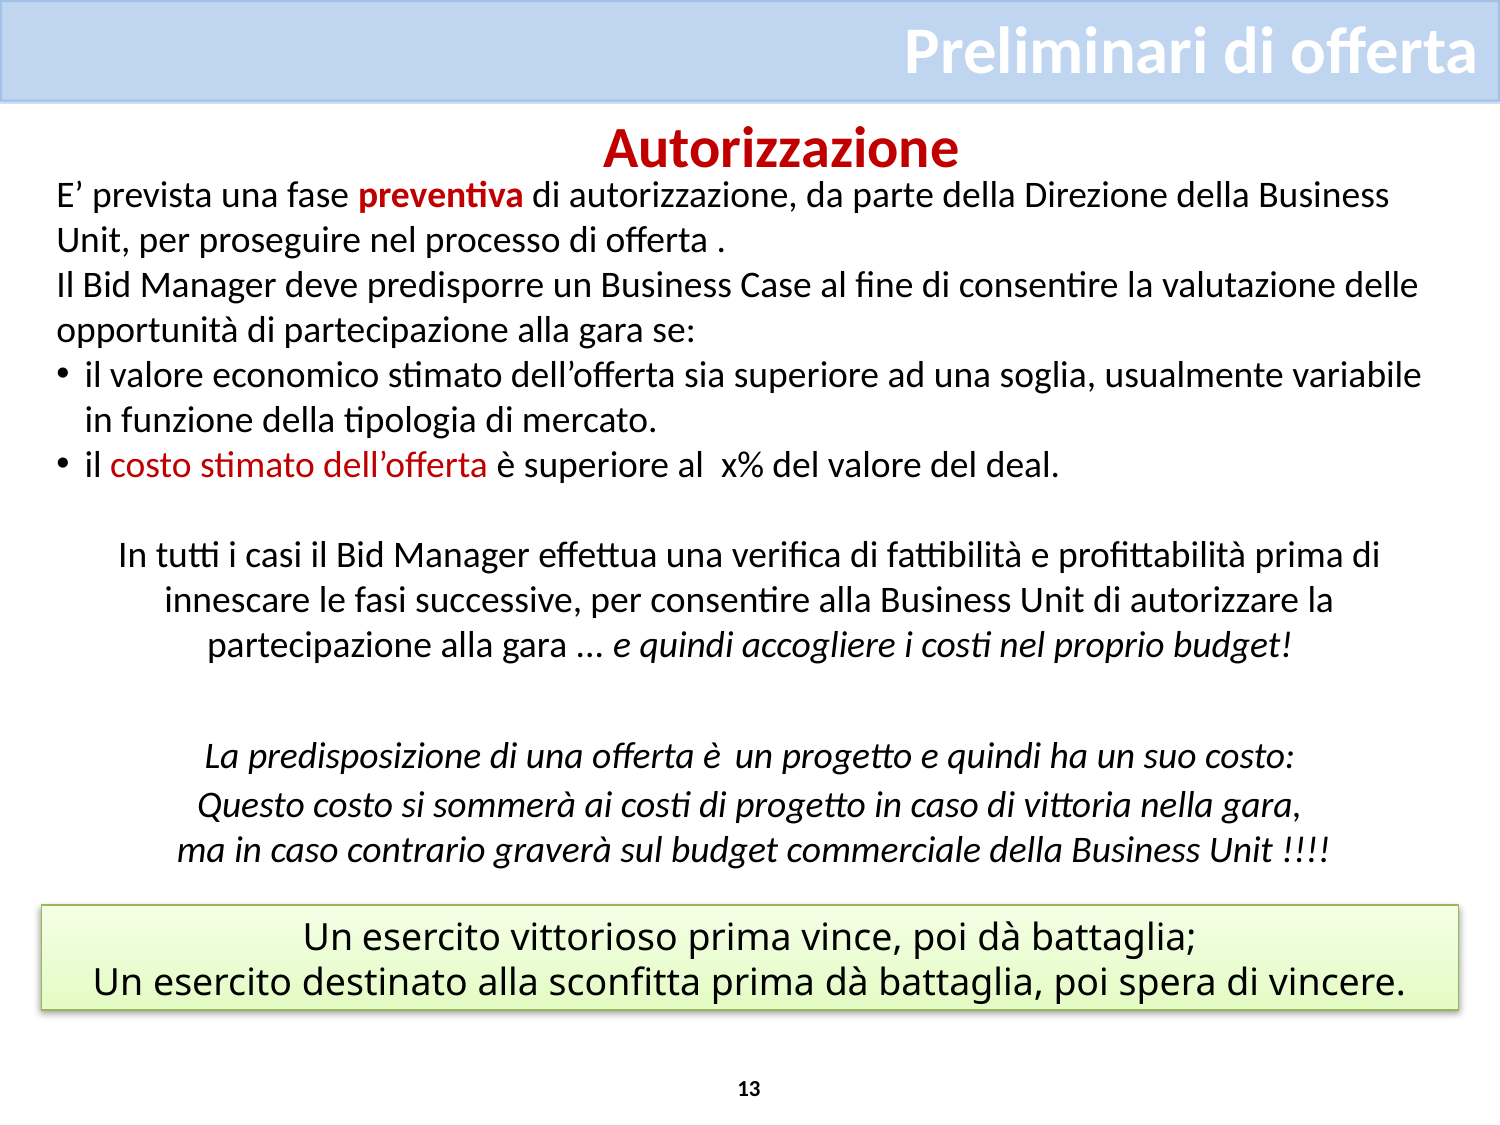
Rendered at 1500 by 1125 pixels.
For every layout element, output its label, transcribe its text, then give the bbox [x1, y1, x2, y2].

text_box 13 [573, 1057, 924, 1118]
text_box Preliminari di offerta [820, 0, 1494, 95]
text_box Autorizzazione [0, 101, 1500, 185]
text_box Un esercito vittorioso prima vince, poi dà battaglia; Un esercito destinato alla sconfitta prima dà battaglia, poi spera di vincere. [41, 904, 1459, 1011]
text_box E’ prevista una fase preventiva di autorizzazione, da parte della Direzione della Business Unit, per proseguire nel processo di offerta . Il Bid Manager deve predisporre un Business Case al fine di consentire la valutazione delle opportunità di partecipazione alla gara se: il valore economico stimato dell’offerta sia superiore ad una soglia, usualmente variabile in funzione della tipologia di mercato. il costo stimato dell’offerta è superiore al x% del valore del deal. In tutti i casi il Bid Manager effettua una verifica di fattibilità e profittabilità prima di innescare le fasi successive, per consentire alla Business Unit di autorizzare la partecipazione alla gara ... e quindi accogliere i costi nel proprio budget! La predisposizione di una offerta è un progetto e quindi ha un suo costo: Questo costo si sommerà ai costi di progetto in caso di vittoria nella gara, ma in caso contrario graverà sul budget commerciale della Business Unit !!!! [41, 162, 1459, 878]
